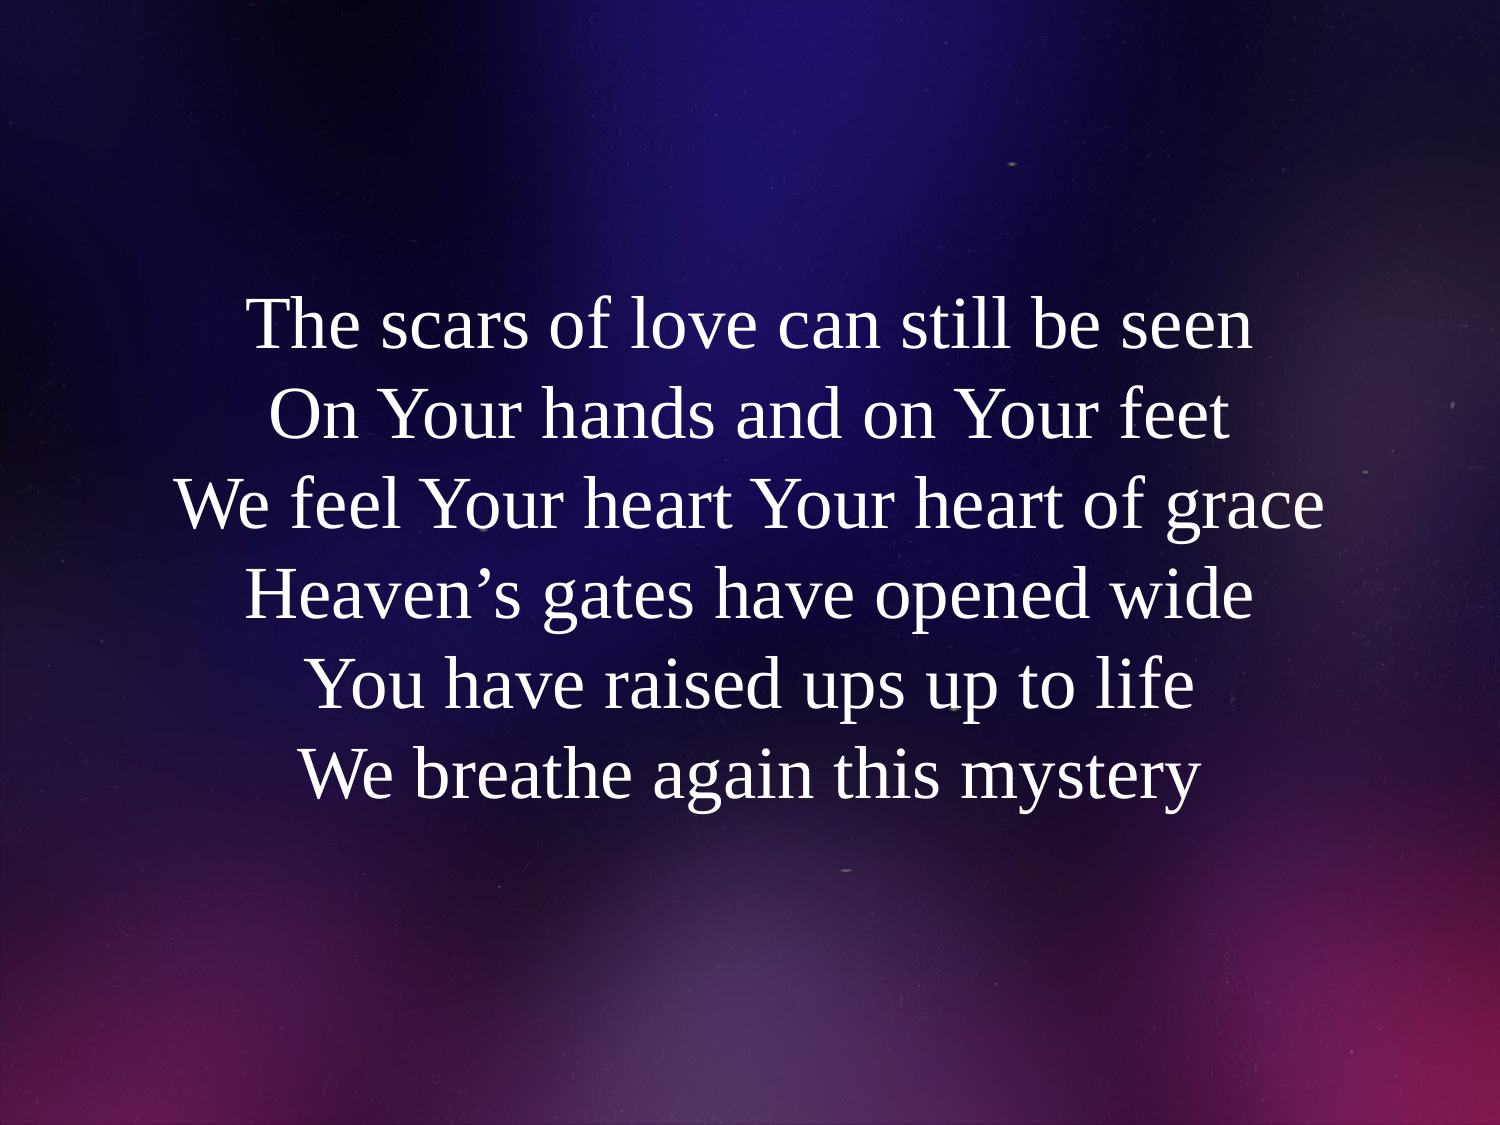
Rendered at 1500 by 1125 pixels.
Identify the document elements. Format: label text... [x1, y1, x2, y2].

title The scars of love can still be seen On Your hands and on Your feet We feel Your heart Your heart of grace Heaven’s gates have opened wide You have raised ups up to life We breathe again this mystery [50, 450, 1450, 638]
picture [0, 0, 1500, 1125]
